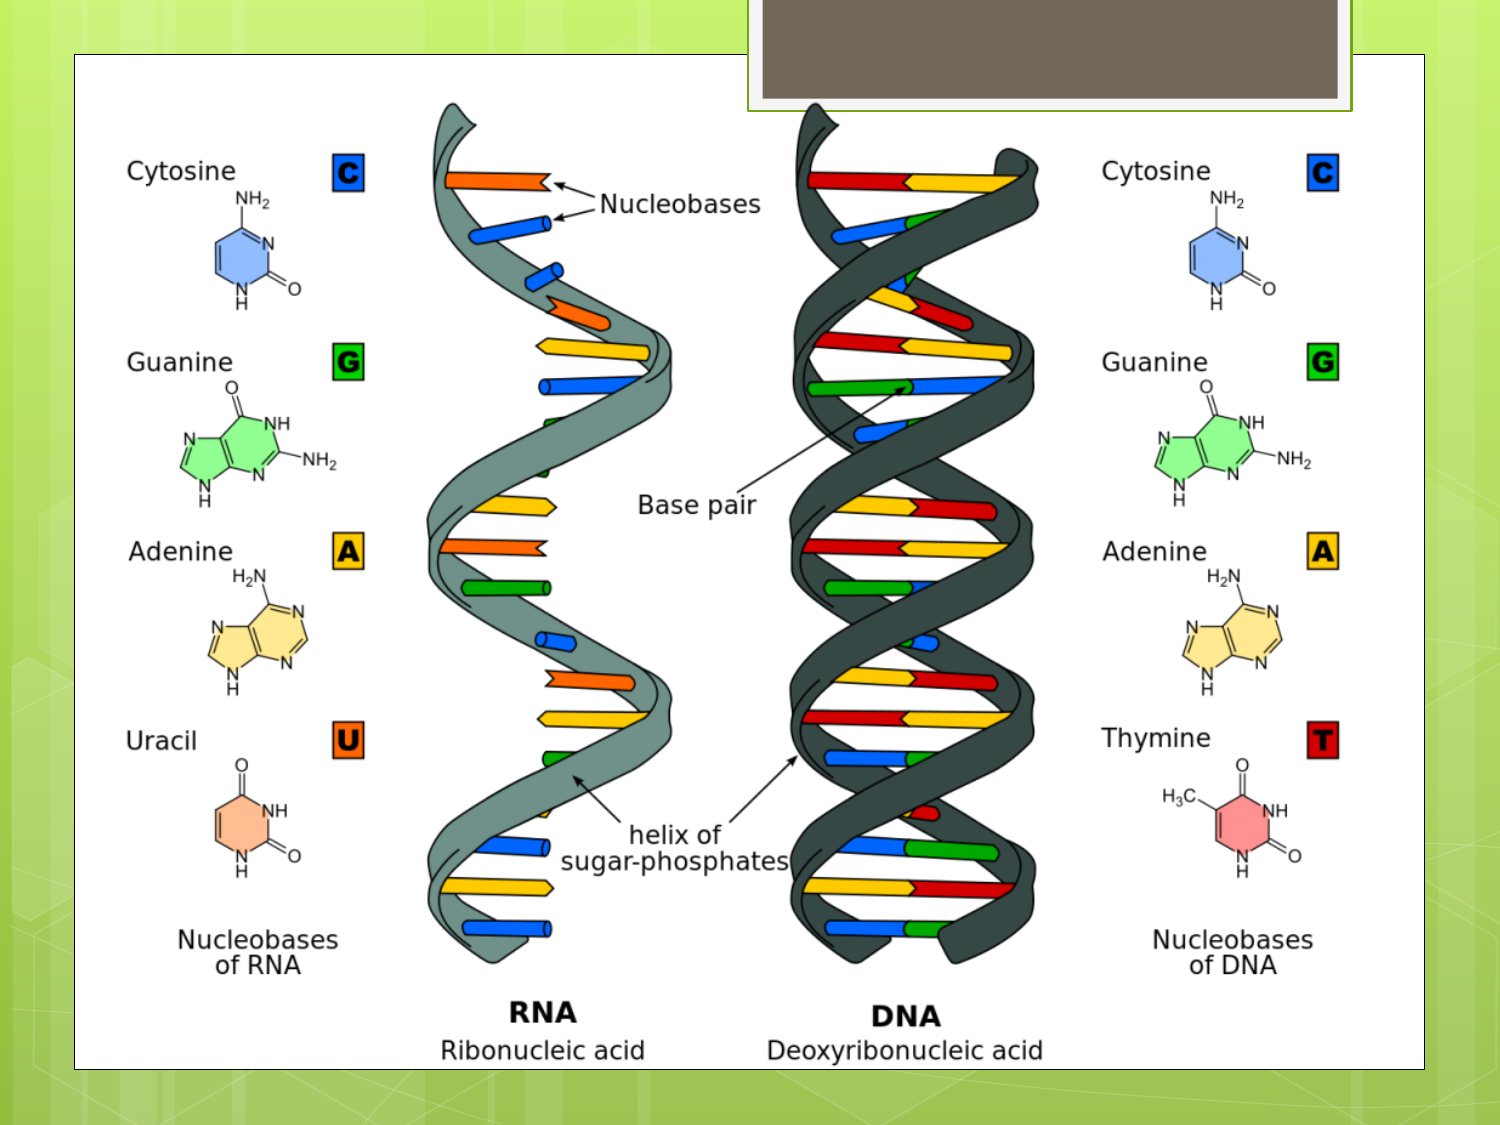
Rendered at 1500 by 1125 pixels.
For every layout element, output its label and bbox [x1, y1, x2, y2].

picture [112, 87, 1355, 1081]
